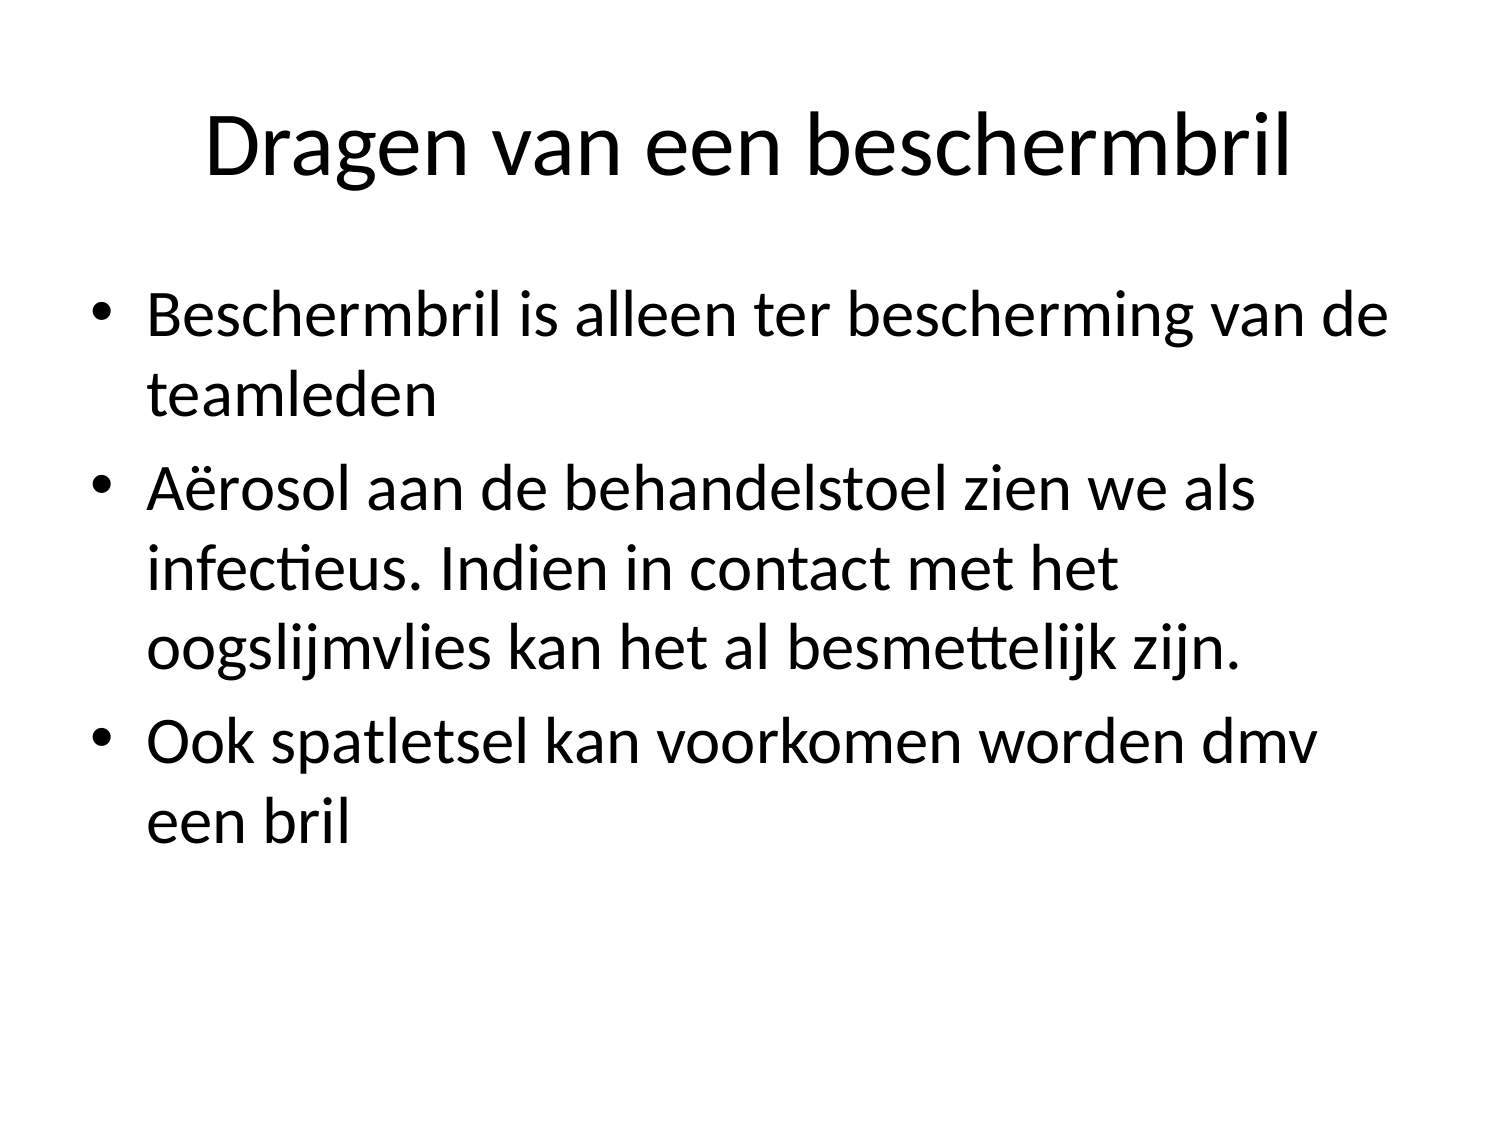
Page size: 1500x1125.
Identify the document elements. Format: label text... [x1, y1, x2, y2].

list Beschermbril is alleen ter bescherming van de teamleden Aërosol aan de behandelstoel zien we als infectieus. Indien in contact met het oogslijmvlies kan het al besmettelijk zijn. Ook spatletsel kan voorkomen worden dmv een bril [75, 262, 1425, 1005]
title Dragen van een beschermbril [75, 45, 1425, 233]
